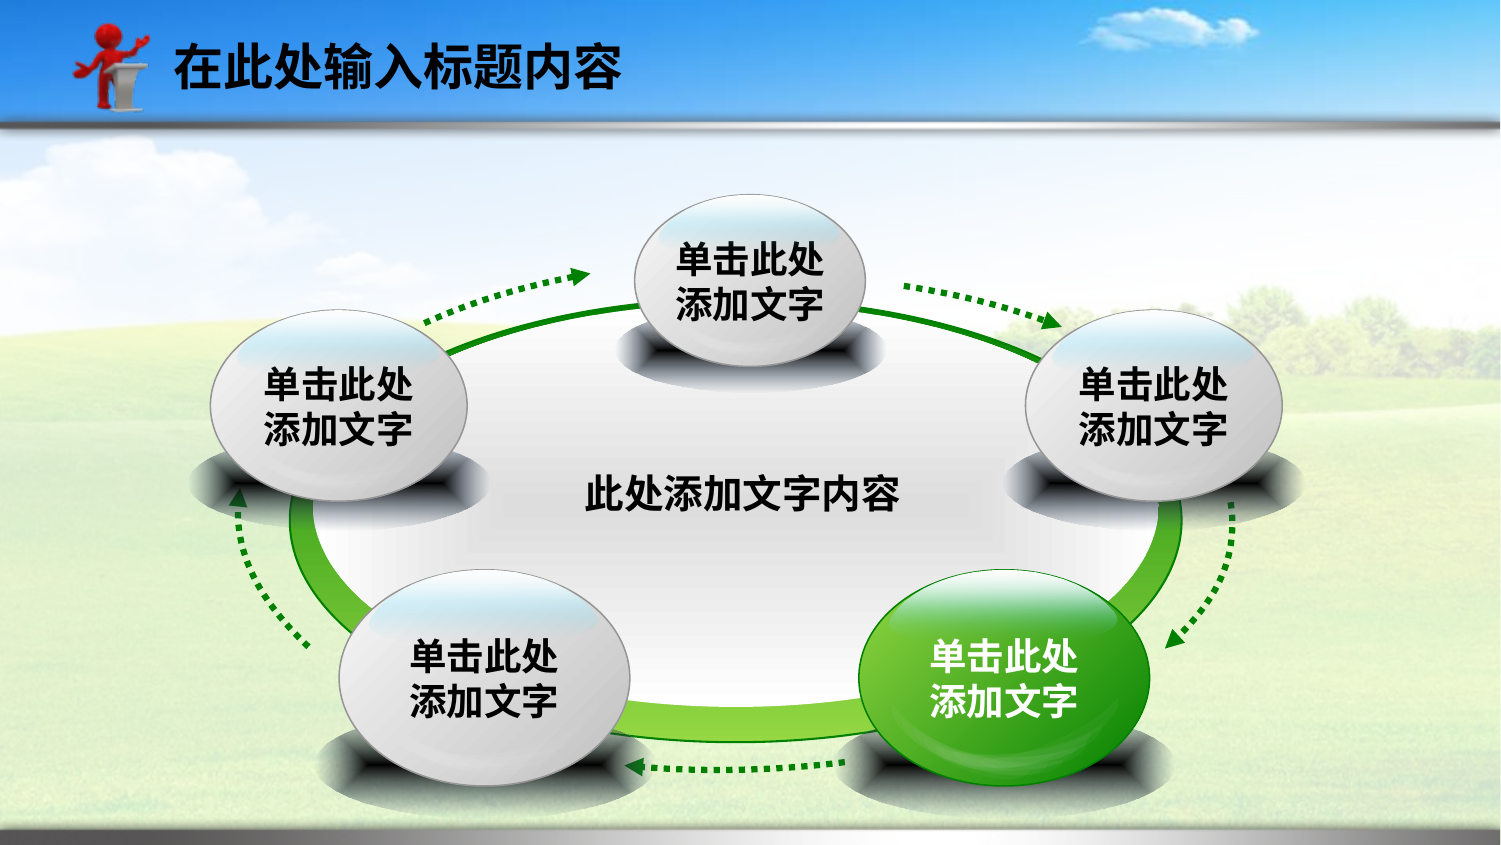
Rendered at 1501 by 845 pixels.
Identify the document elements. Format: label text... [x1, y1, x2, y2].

picture [0, 0, 1501, 845]
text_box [186, 194, 1306, 820]
text_box 在此处输入标题内容 [108, 28, 688, 103]
